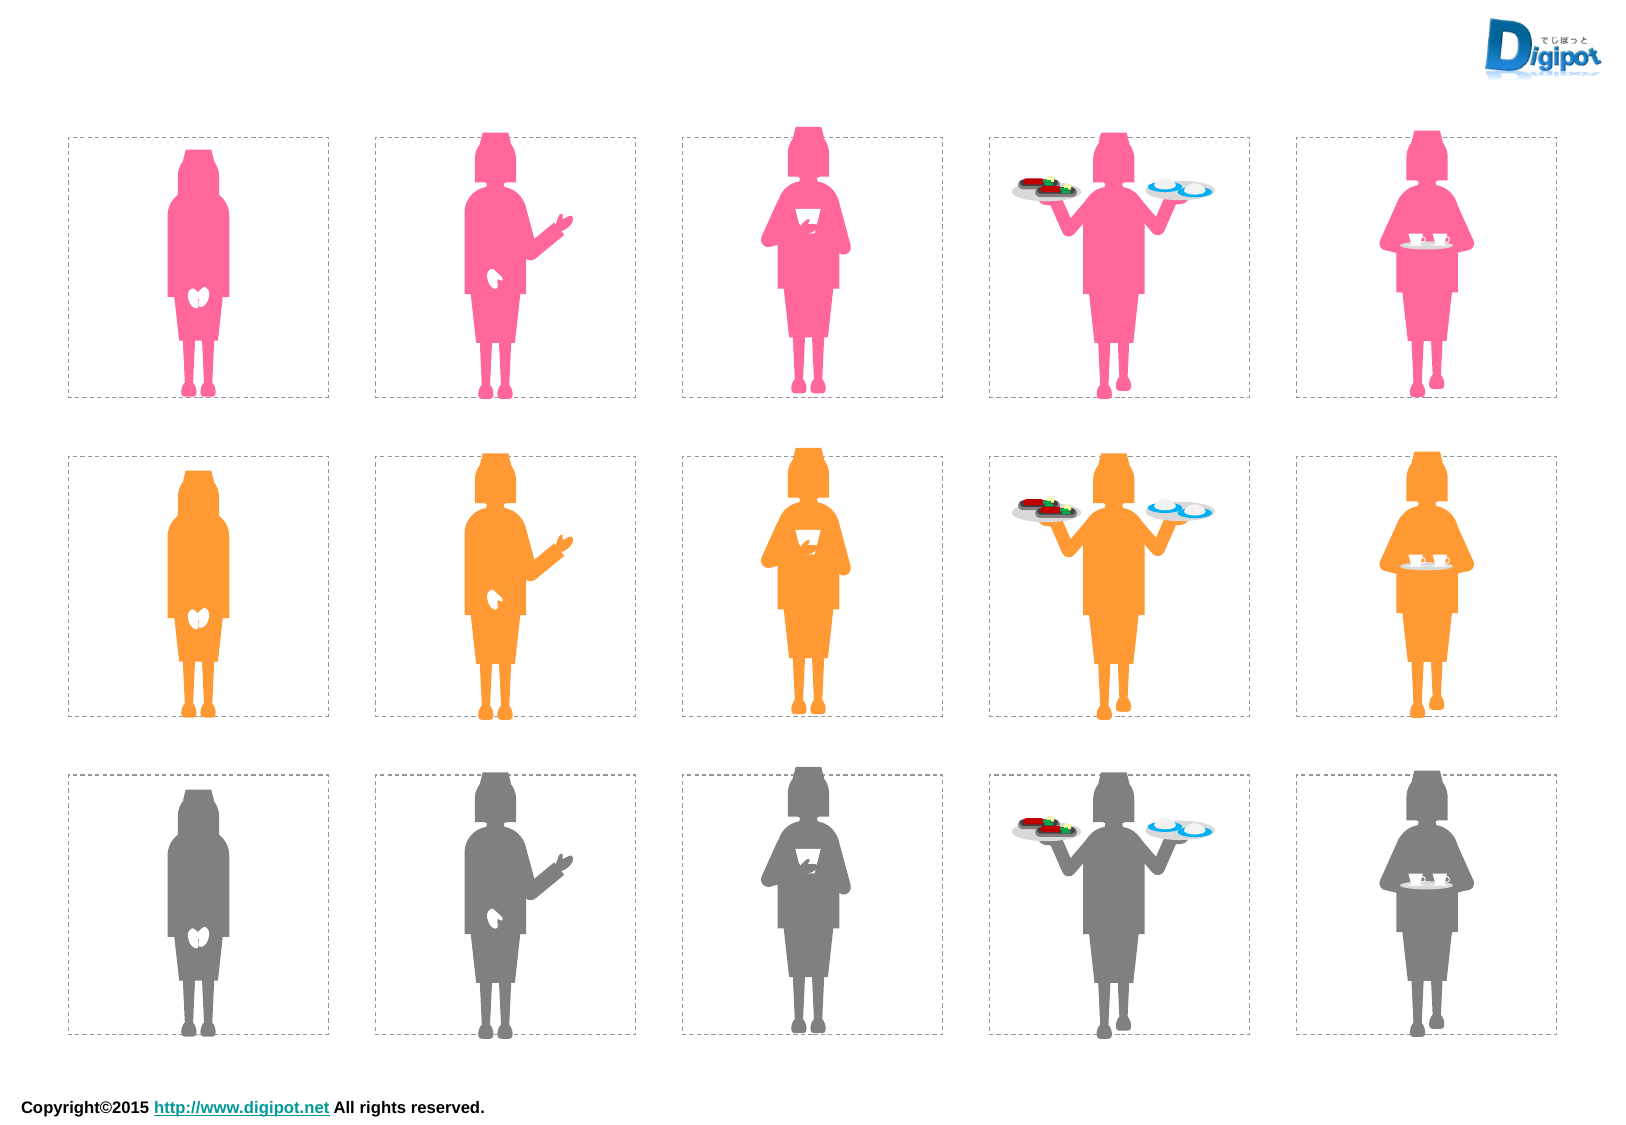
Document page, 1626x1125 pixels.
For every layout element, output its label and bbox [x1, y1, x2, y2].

text_box [464, 453, 576, 721]
picture [1485, 18, 1602, 82]
text_box [1380, 130, 1474, 398]
text_box [167, 470, 230, 718]
text_box [760, 766, 845, 1034]
text_box [1380, 451, 1474, 719]
text_box [464, 132, 576, 400]
text_box [167, 789, 230, 1037]
text_box [1011, 132, 1216, 400]
text_box [167, 149, 230, 398]
text_box [1011, 453, 1216, 721]
text_box [1380, 770, 1474, 1038]
text_box [760, 126, 845, 394]
text_box [760, 447, 845, 715]
text_box [464, 772, 576, 1040]
text_box [1011, 772, 1216, 1040]
